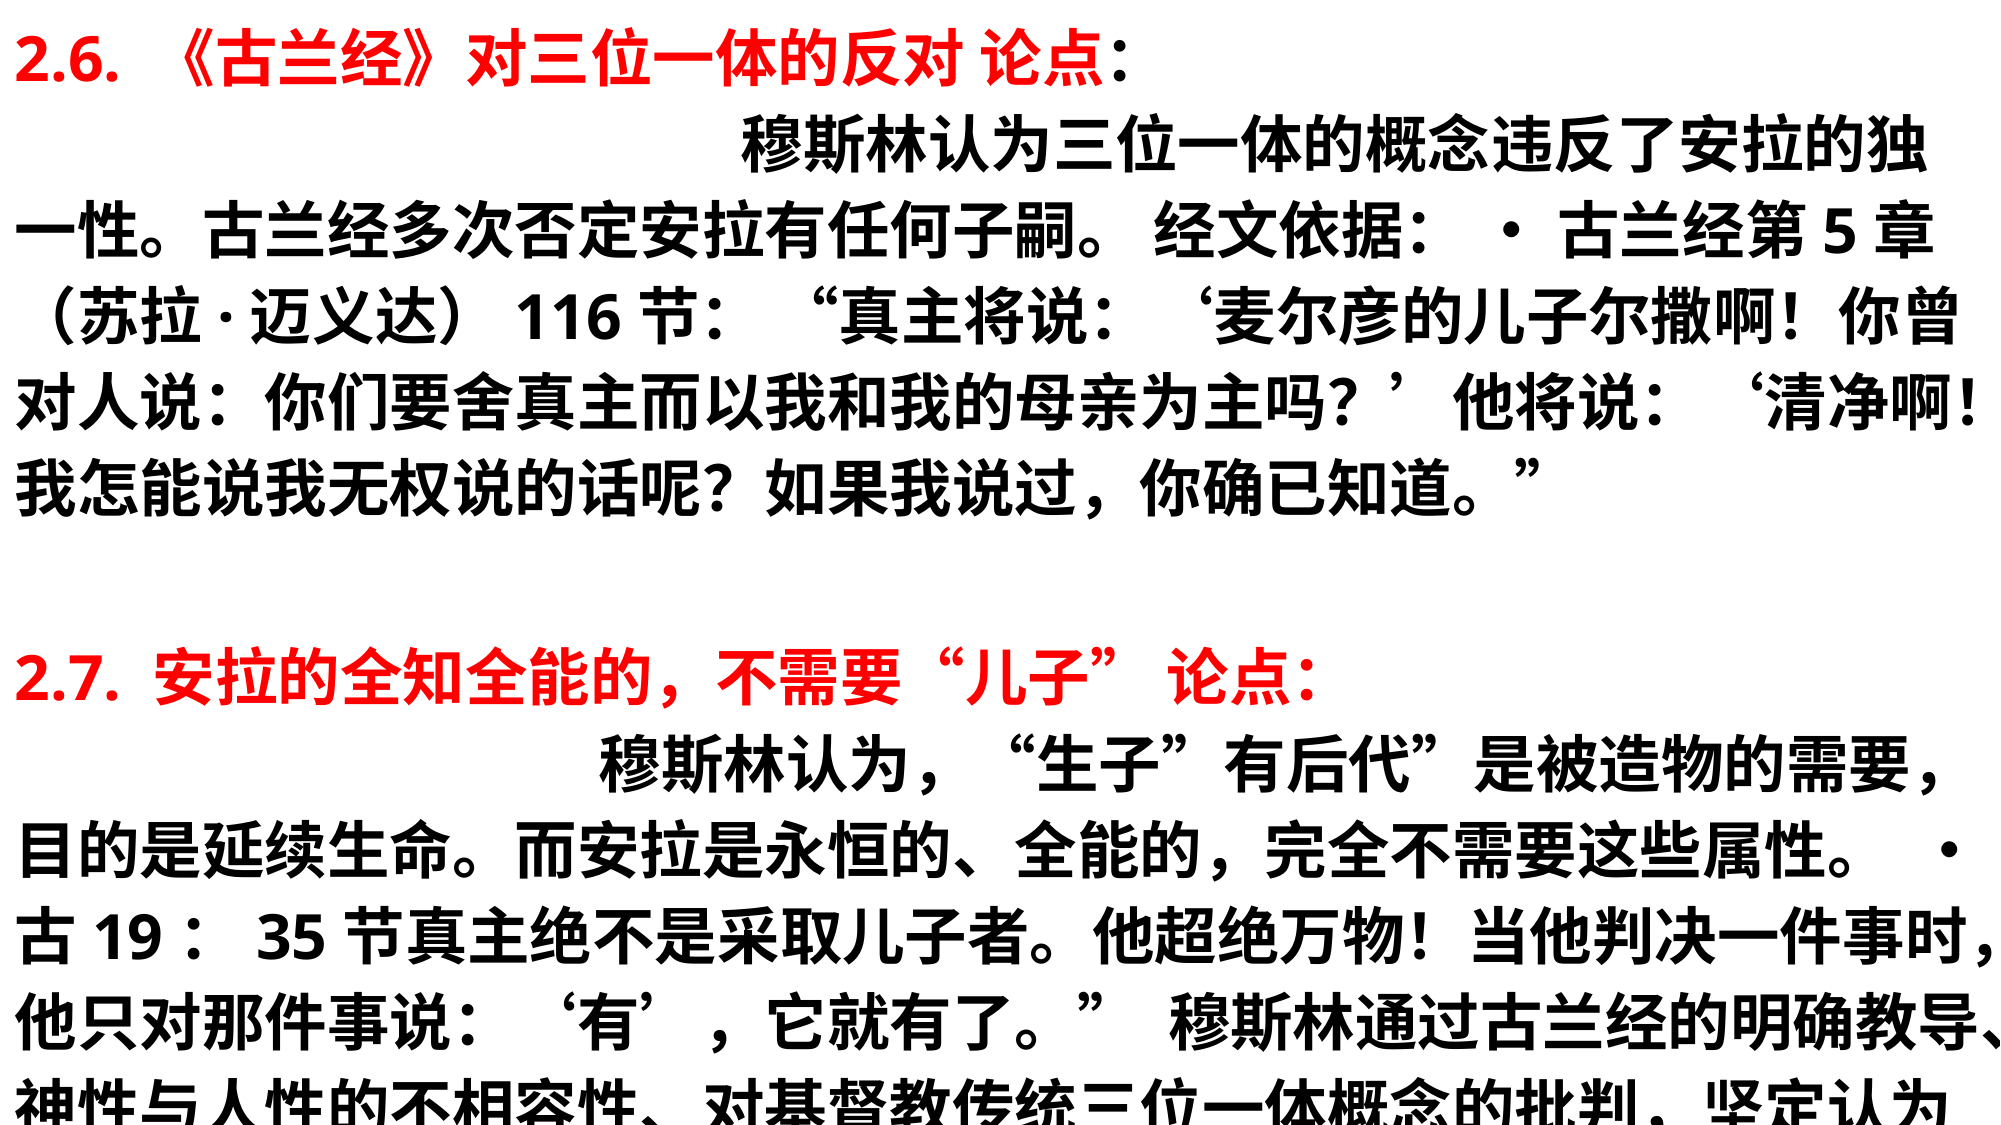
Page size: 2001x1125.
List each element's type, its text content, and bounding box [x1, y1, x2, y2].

text_box 2.6. 《古兰经》对三位一体的反对 论点： 穆斯林认为三位一体的概念违反了安拉的独一性。古兰经多次否定安拉有任何子嗣。 经文依据： • 古兰经第5章（苏拉·迈义达）116节： “真主将说：‘麦尔彦的儿子尔撒啊！你曾对人说：你们要舍真主而以我和我的母亲为主吗？’他将说：‘清净啊！我怎能说我无权说的话呢？如果我说过，你确已知道。” 2.7. 安拉的全知全能的，不需要“儿子” 论点： 穆斯林认为，“生子”有后代”是被造物的需要，目的是延续生命。而安拉是永恒的、全能的，完全不需要这些属性。 • 古19：35节真主绝不是采取儿子者。他超绝万物！当他判决一件事时，他只对那件事说：‘有’，它就有了。” 穆斯林通过古兰经的明确教导、神性与人性的不相容性、对基督教传统三位一体概念的批判，坚定认为耶稣是伟大的先知，而非神的儿子。这种立场深刻反映了伊斯兰教对神学纯洁性的追求。 [0, 0, 2000, 1125]
